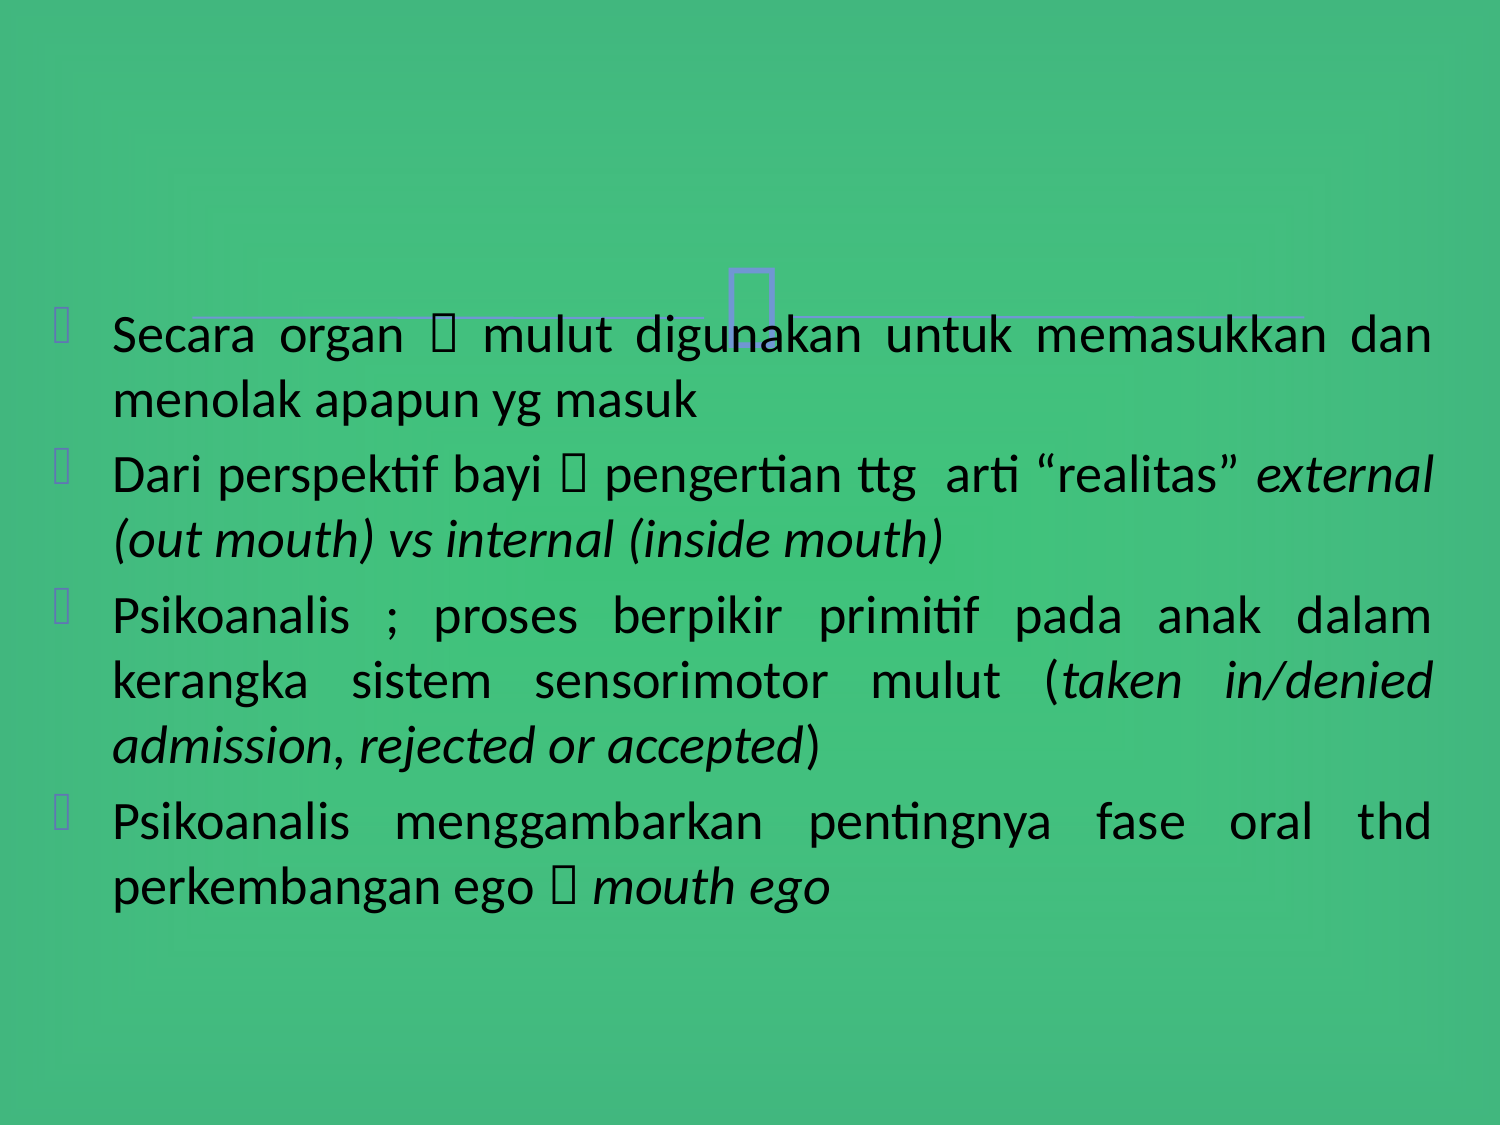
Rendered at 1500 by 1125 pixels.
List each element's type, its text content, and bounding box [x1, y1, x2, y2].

list Secara organ  mulut digunakan untuk memasukkan dan menolak apapun yg masuk Dari perspektif bayi  pengertian ttg arti “realitas” external (out mouth) vs internal (inside mouth) Psikoanalis ; proses berpikir primitif pada anak dalam kerangka sistem sensorimotor mulut (taken in/denied admission, rejected or accepted) Psikoanalis menggambarkan pentingnya fase oral thd perkembangan ego  mouth ego [37, 290, 1450, 1088]
